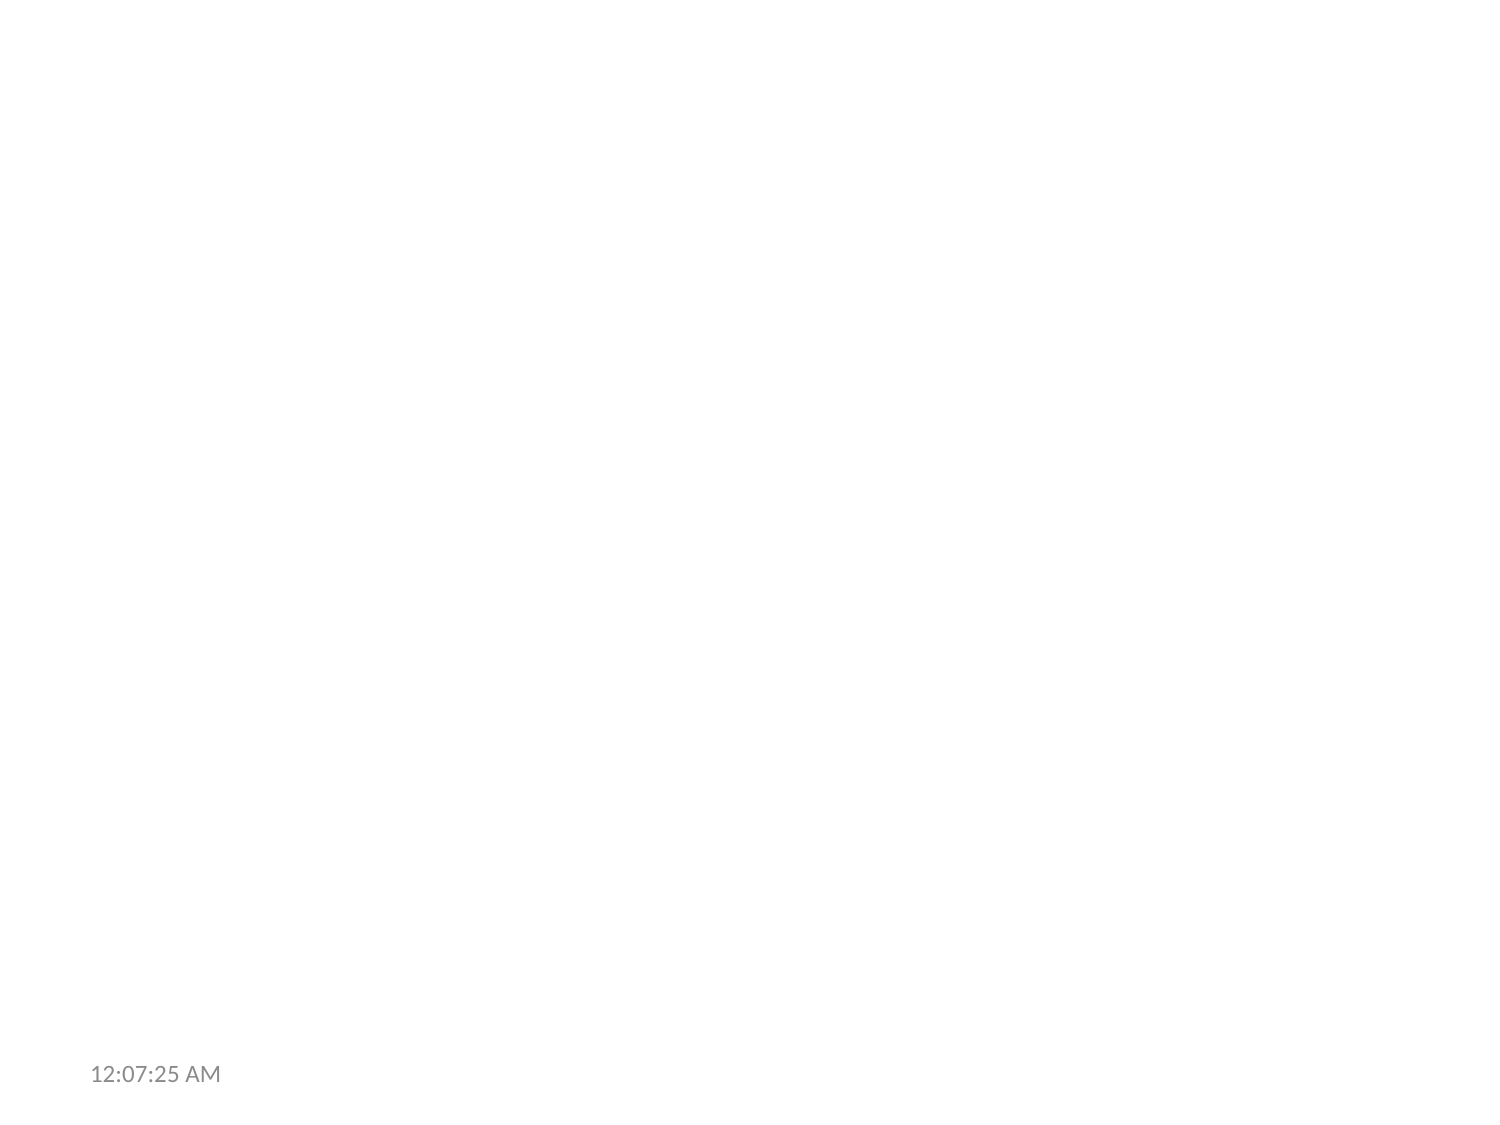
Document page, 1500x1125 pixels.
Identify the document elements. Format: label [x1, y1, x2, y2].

slide_number [75, 1042, 425, 1103]
